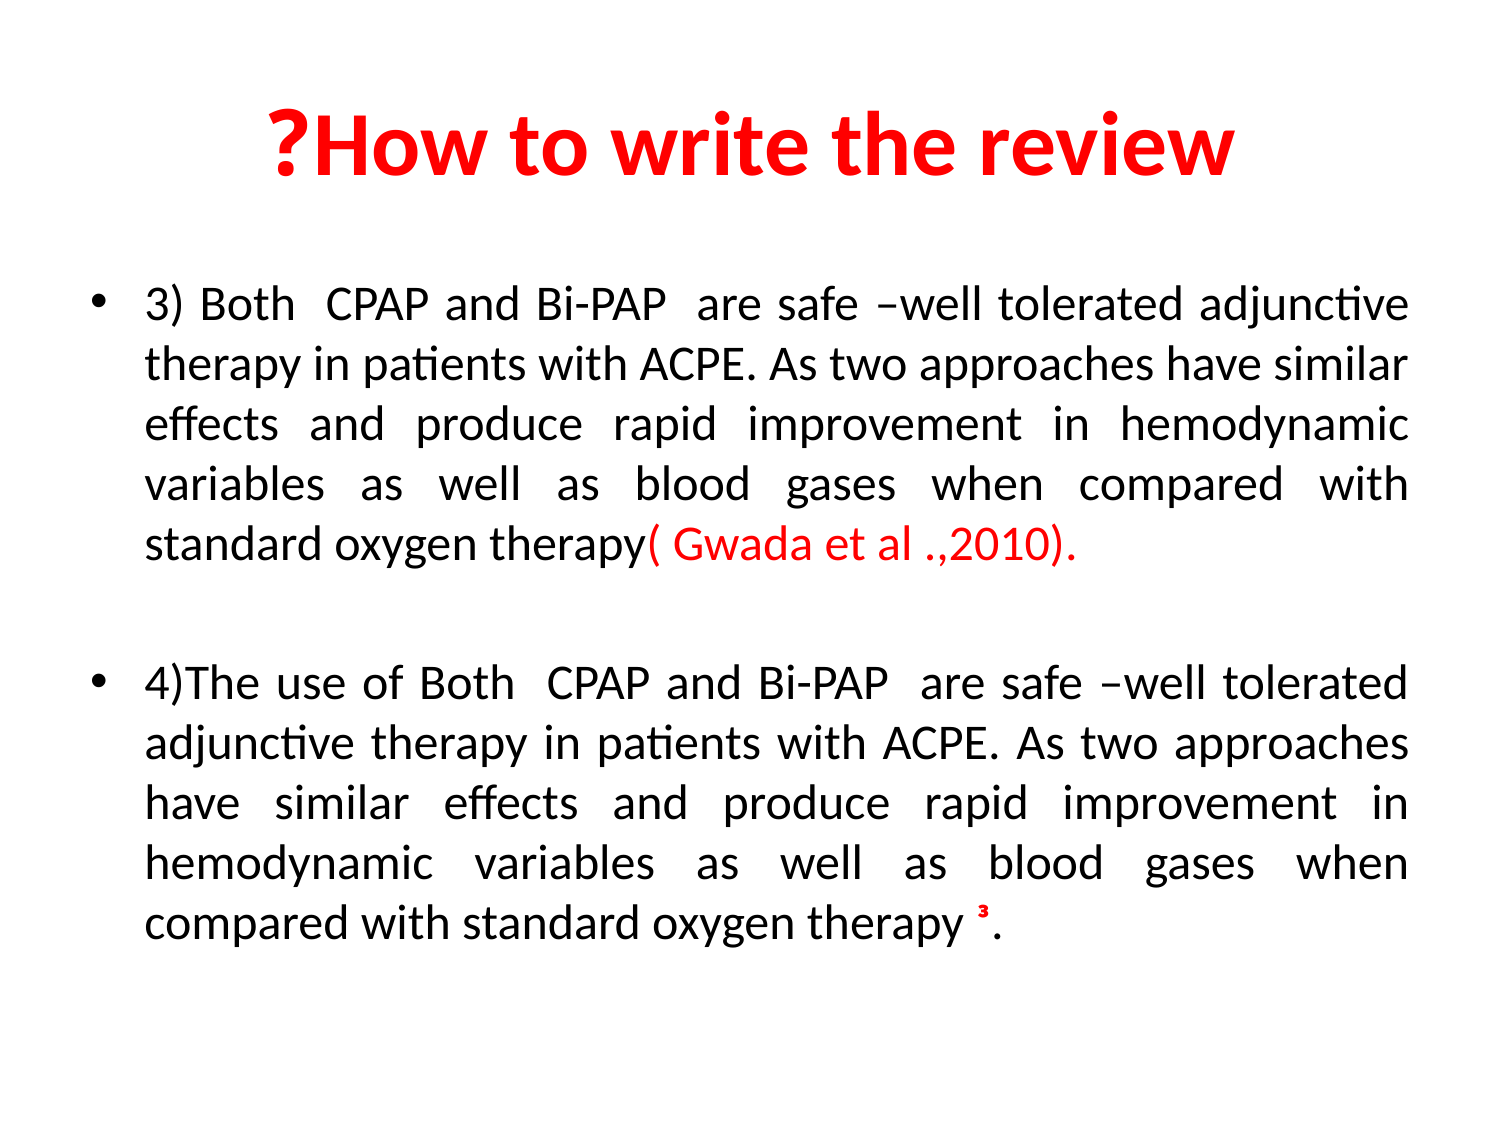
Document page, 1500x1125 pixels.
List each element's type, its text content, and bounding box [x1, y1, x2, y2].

title How to write the review? [75, 45, 1425, 233]
list 3) Both CPAP and Bi-PAP are safe –well tolerated adjunctive therapy in patients with ACPE. As two approaches have similar effects and produce rapid improvement in hemodynamic variables as well as blood gases when compared with standard oxygen therapy( Gwada et al .,2010). 4)The use of Both CPAP and Bi-PAP are safe –well tolerated adjunctive therapy in patients with ACPE. As two approaches have similar effects and produce rapid improvement in hemodynamic variables as well as blood gases when compared with standard oxygen therapy ᶟ. [75, 262, 1425, 1005]
